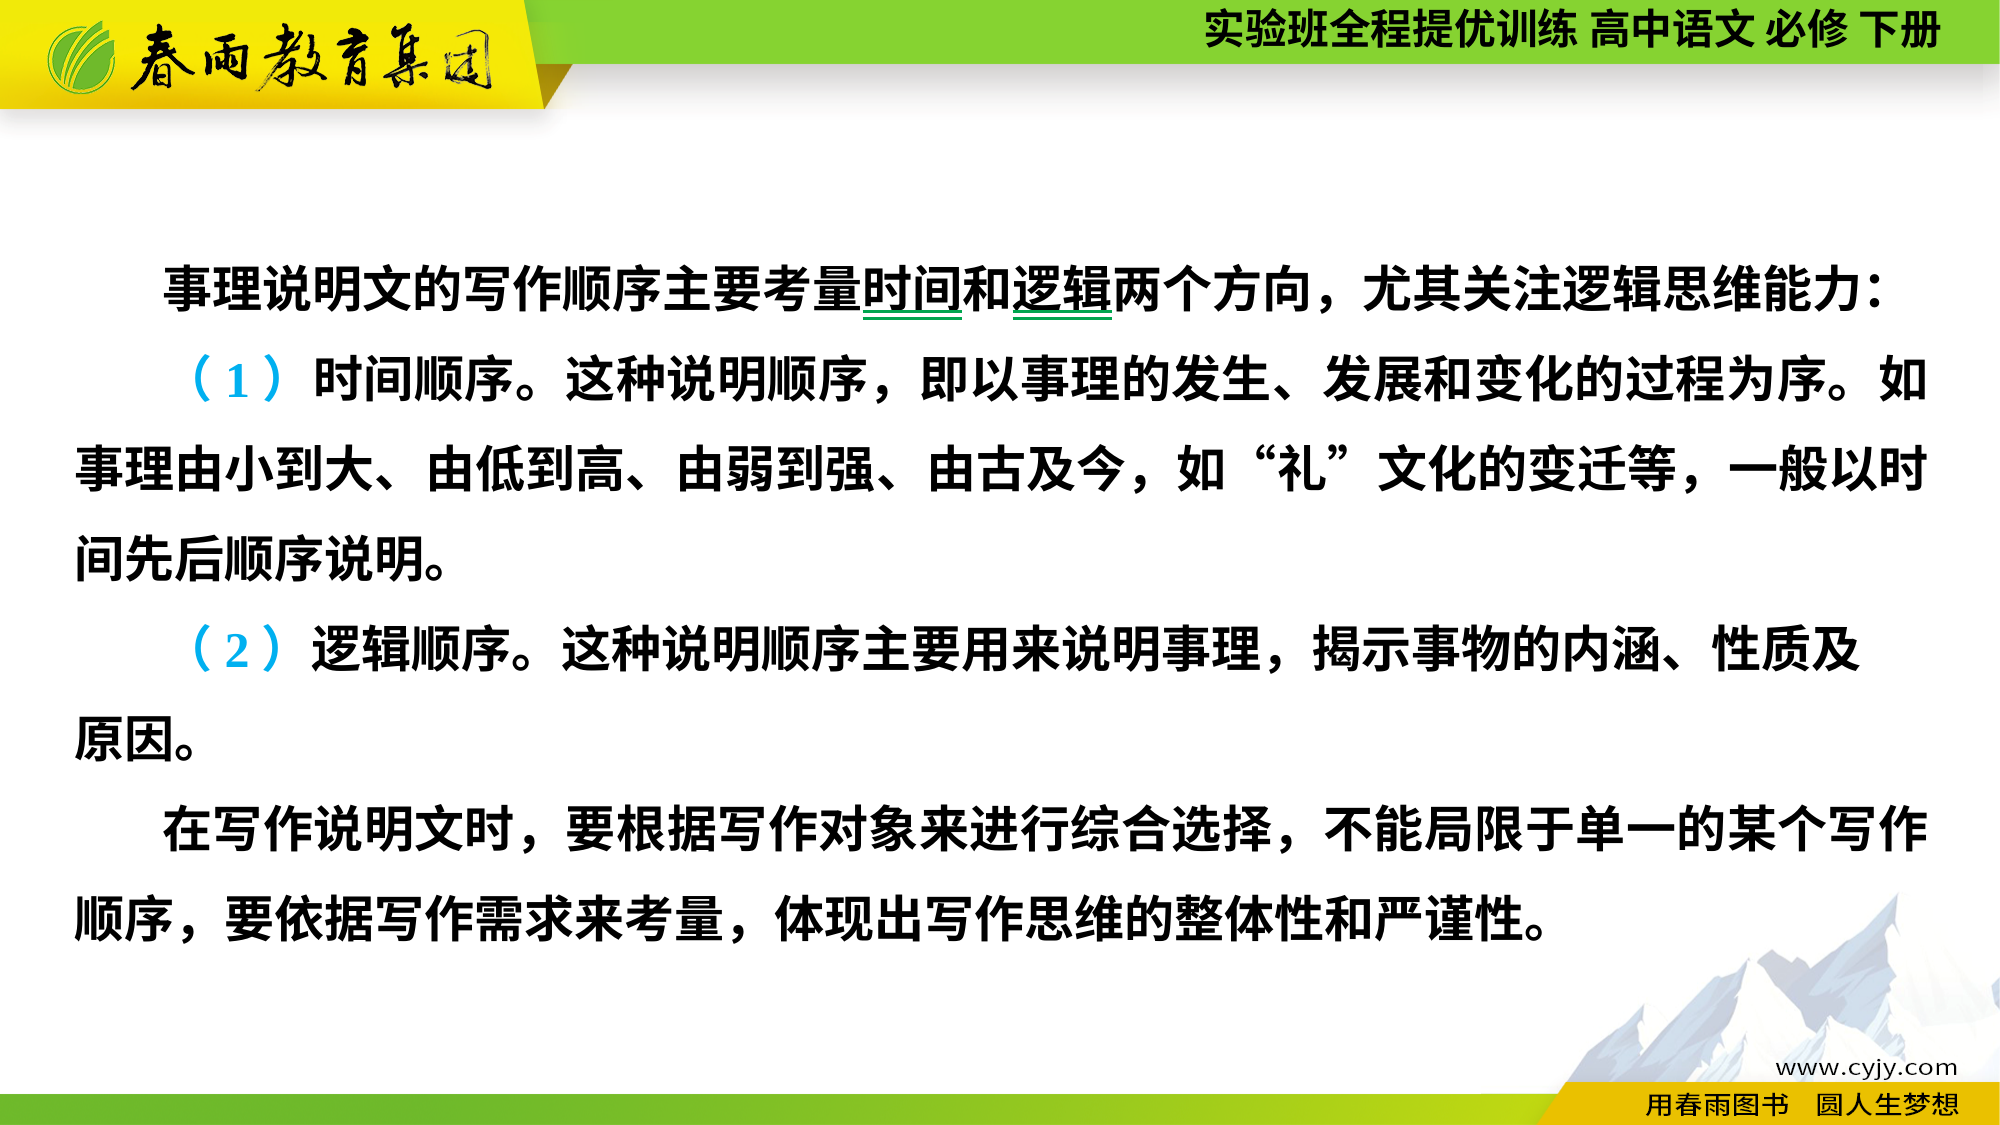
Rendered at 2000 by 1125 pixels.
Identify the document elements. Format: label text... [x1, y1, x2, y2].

picture [0, 0, 2000, 1125]
list 事理说明文的写作顺序主要考量时间和逻辑两个方向，尤其关注逻辑思维能力： （1）时间顺序。这种说明顺序，即以事理的发生、发展和变化的过程为序。如事理由小到大、由低到高、由弱到强、由古及今，如“礼”文化的变迁等，一般以时间先后顺序说明。 （2）逻辑顺序。这种说明顺序主要用来说明事理，揭示事物的内涵、性质及 原因。 在写作说明文时，要根据写作对象来进行综合选择，不能局限于单一的某个写作顺序，要依据写作需求来考量，体现出写作思维的整体性和严谨性。 [59, 219, 1944, 963]
